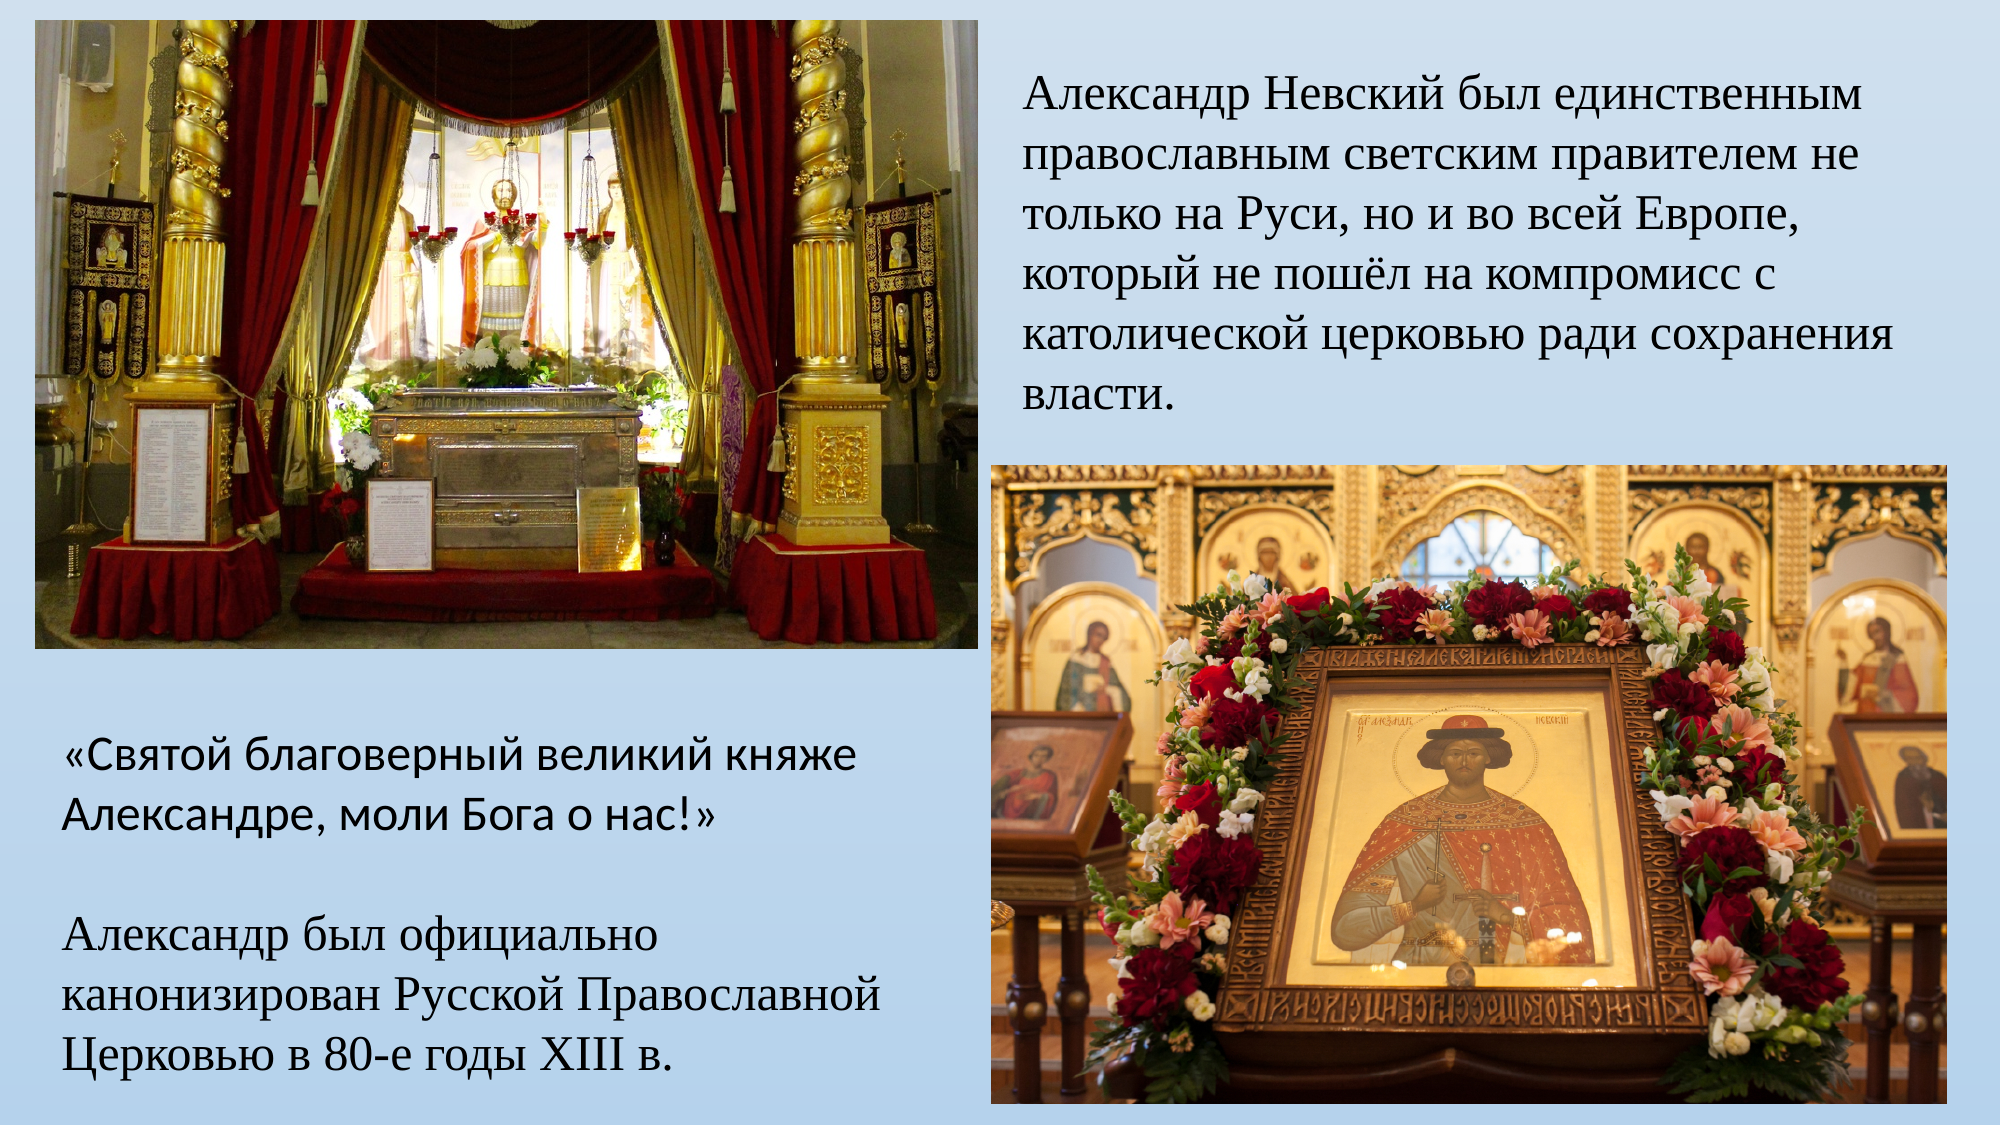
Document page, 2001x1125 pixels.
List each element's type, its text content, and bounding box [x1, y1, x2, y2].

text_box Александр Невский был единственным православным светским правителем не только на Руси, но и во всей Европе, который не пошёл на компромисс с католической церковью ради сохранения власти. [1007, 52, 1974, 427]
picture [991, 465, 1947, 1104]
text_box «Святой благоверный великий княже Александре, моли Бога о нас!» Александр был официально канонизирован Русской Православной Церковью в 80-е годы XIII в. [46, 712, 964, 1088]
picture [35, 20, 978, 649]
